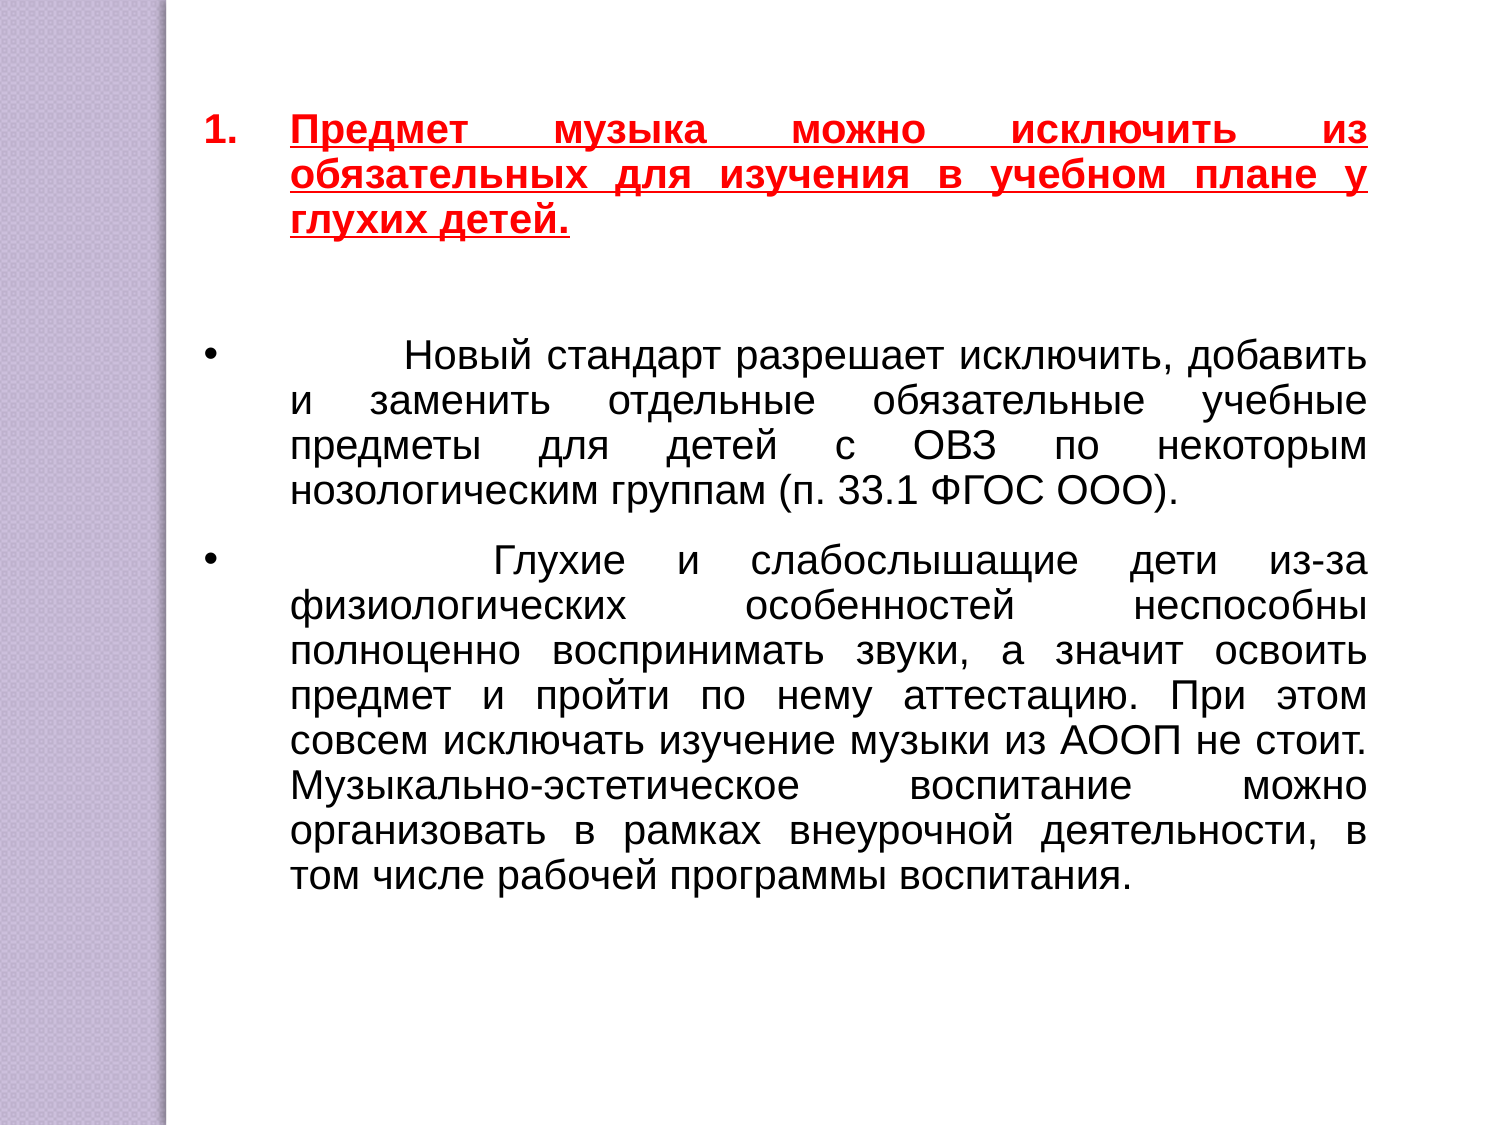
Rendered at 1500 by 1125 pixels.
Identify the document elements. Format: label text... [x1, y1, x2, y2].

text_box Предмет музыка можно исключить из обязательных для изучения в учебном плане у глухих детей. Новый стандарт разрешает исключить, добавить и заменить отдельные обязательные учебные предметы для детей с ОВЗ по некоторым нозологическим группам (п. 33.1 ФГОС ООО). Глухие и слабослышащие дети из-за физиологических особенностей неспособны полноценно воспринимать звуки, а значит освоить предмет и пройти по нему аттестацию. При этом совсем исключать изучение музыки из АООП не стоит. Музыкально-эстетическое воспитание можно организовать в рамках внеурочной деятельности, в том числе рабочей программы воспитания. [187, 100, 1383, 906]
